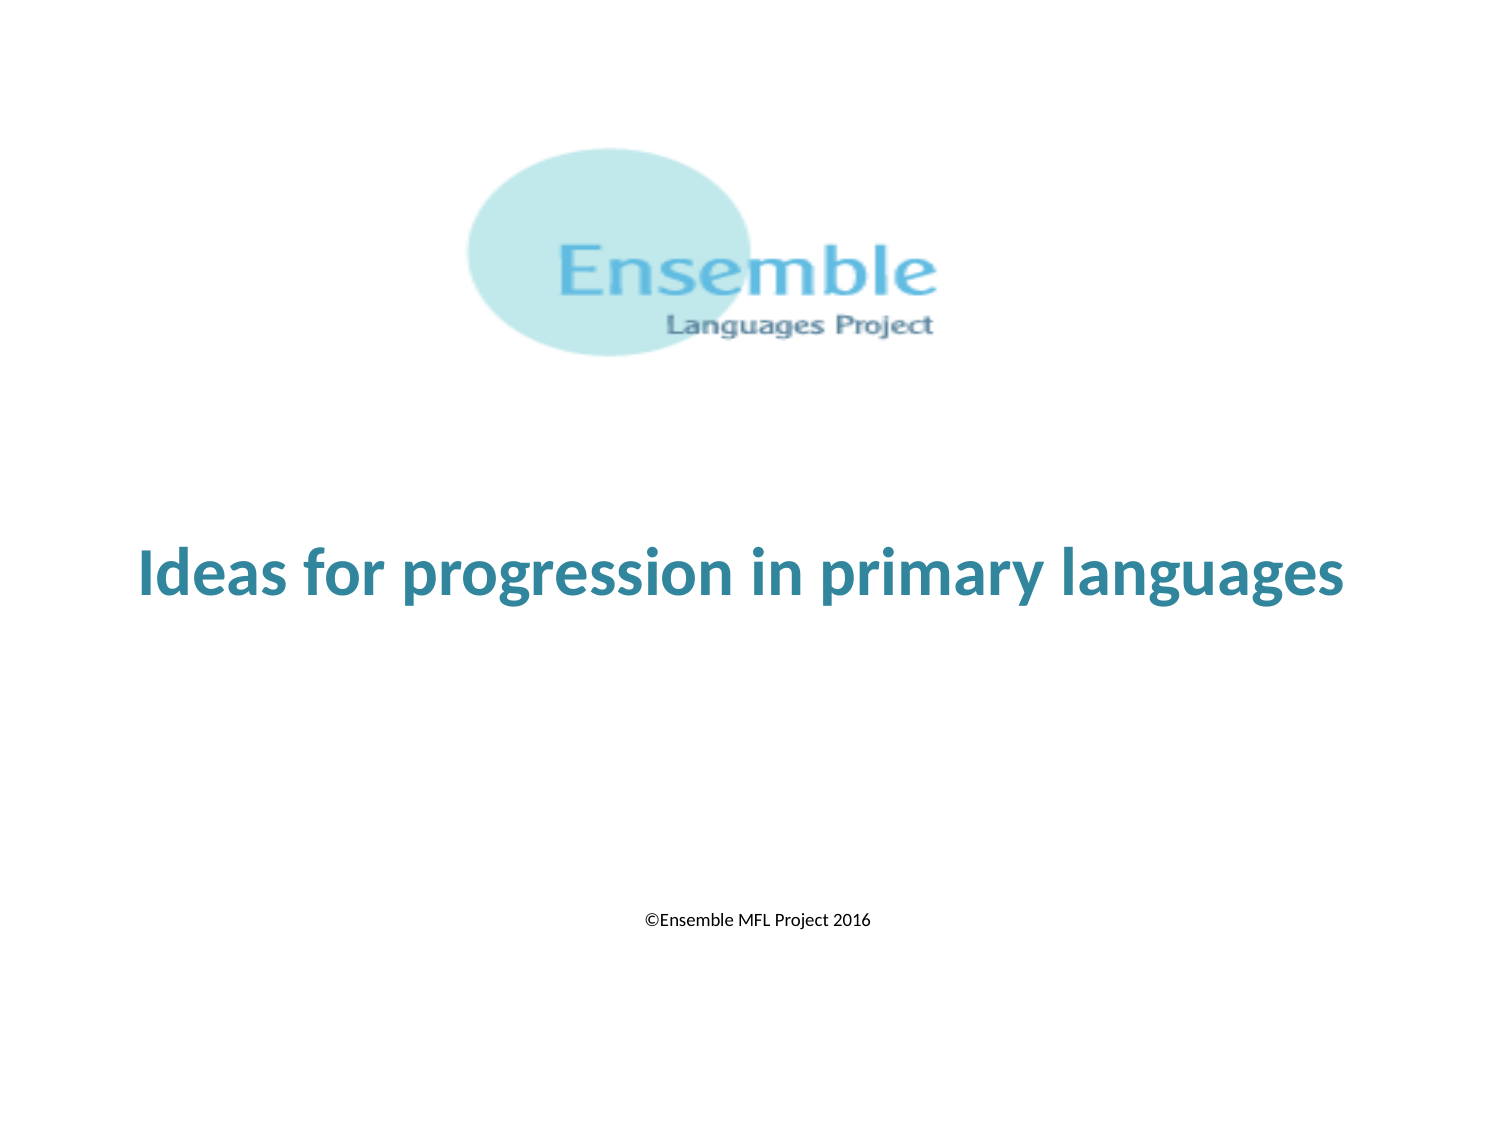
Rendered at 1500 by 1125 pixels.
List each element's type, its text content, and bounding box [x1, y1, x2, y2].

title Ideas for progression in primary languages ©Ensemble MFL Project 2016 [112, 349, 1388, 1035]
picture [454, 77, 999, 398]
